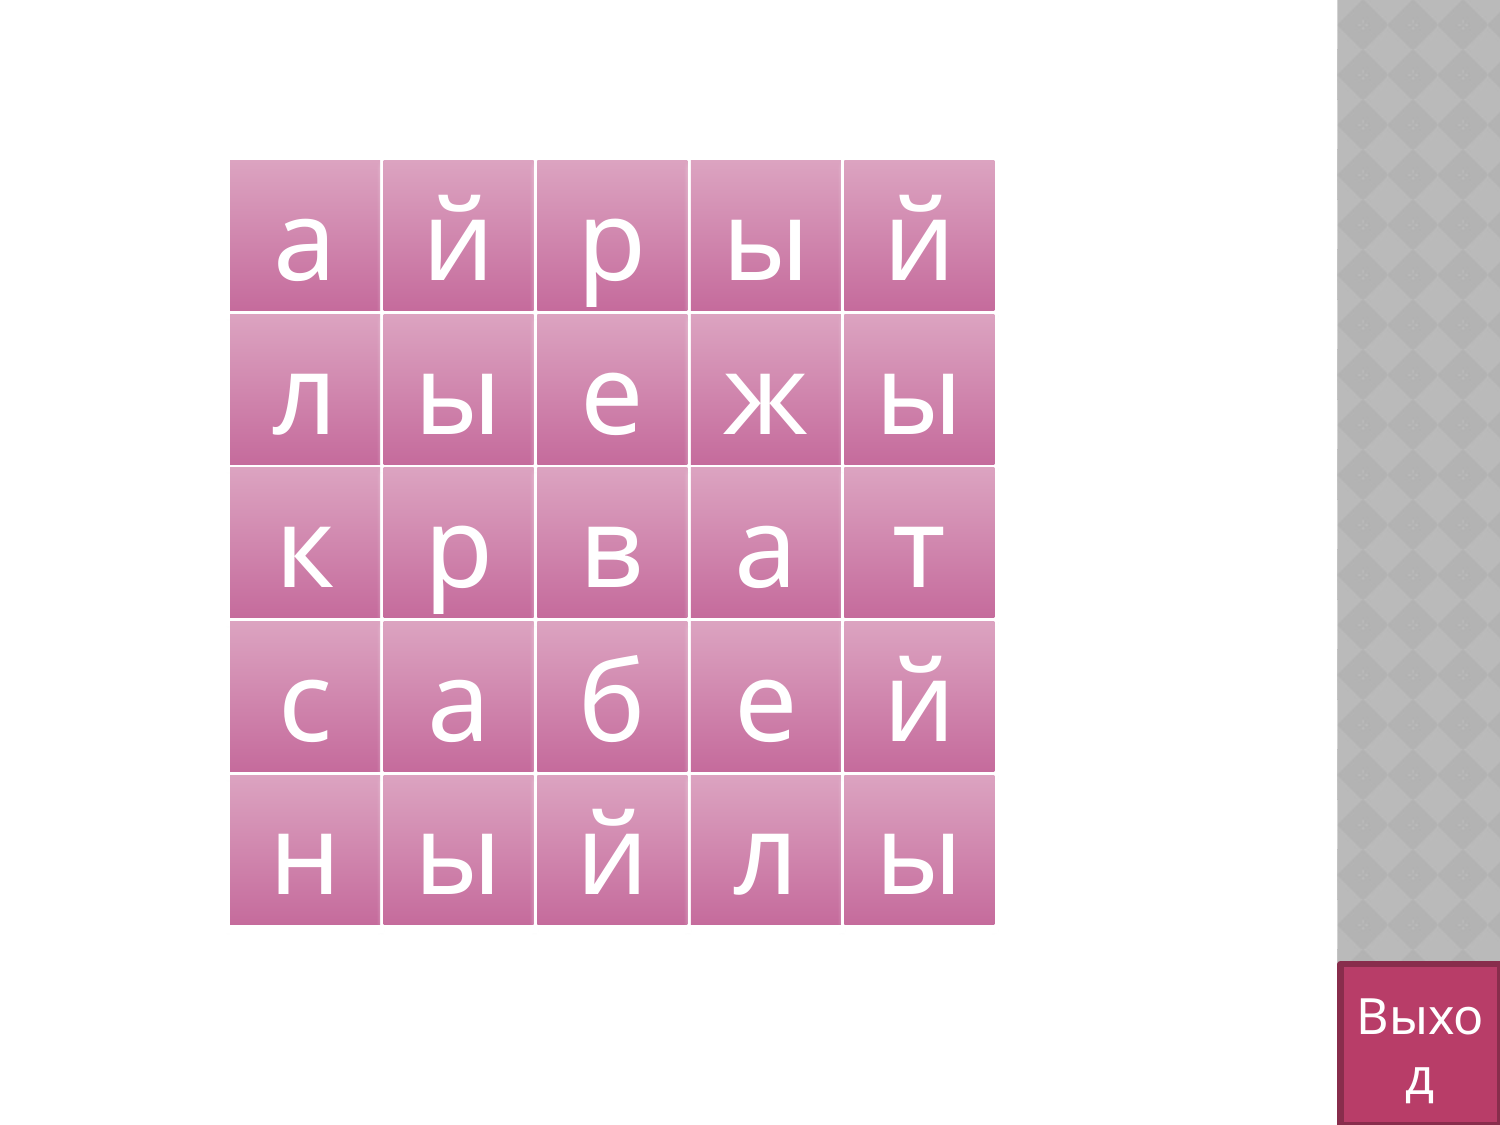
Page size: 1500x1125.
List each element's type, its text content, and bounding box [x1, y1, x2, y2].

text_box е [690, 621, 838, 772]
text_box р [383, 467, 531, 618]
text_box й [537, 775, 687, 925]
text_box р [537, 160, 688, 311]
text_box а [690, 467, 838, 618]
text_box а [230, 160, 381, 311]
text_box а [383, 621, 531, 772]
text_box ы [690, 160, 841, 311]
text_box е [537, 314, 686, 465]
text_box ы [844, 314, 995, 465]
text_box ы [844, 775, 995, 925]
text_box с [230, 621, 378, 772]
text_box л [690, 775, 840, 925]
text_box н [230, 775, 380, 925]
text_box й [383, 160, 534, 311]
text_box ы [383, 775, 533, 925]
text_box к [230, 467, 378, 618]
text_box в [537, 467, 685, 618]
text_box т [844, 467, 995, 618]
text_box л [230, 314, 379, 465]
text_box й [844, 621, 995, 772]
text_box ж [690, 314, 839, 465]
text_box Выход [1337, 961, 1500, 1125]
text_box й [844, 160, 995, 311]
text_box ы [383, 314, 532, 465]
text_box б [537, 621, 685, 772]
